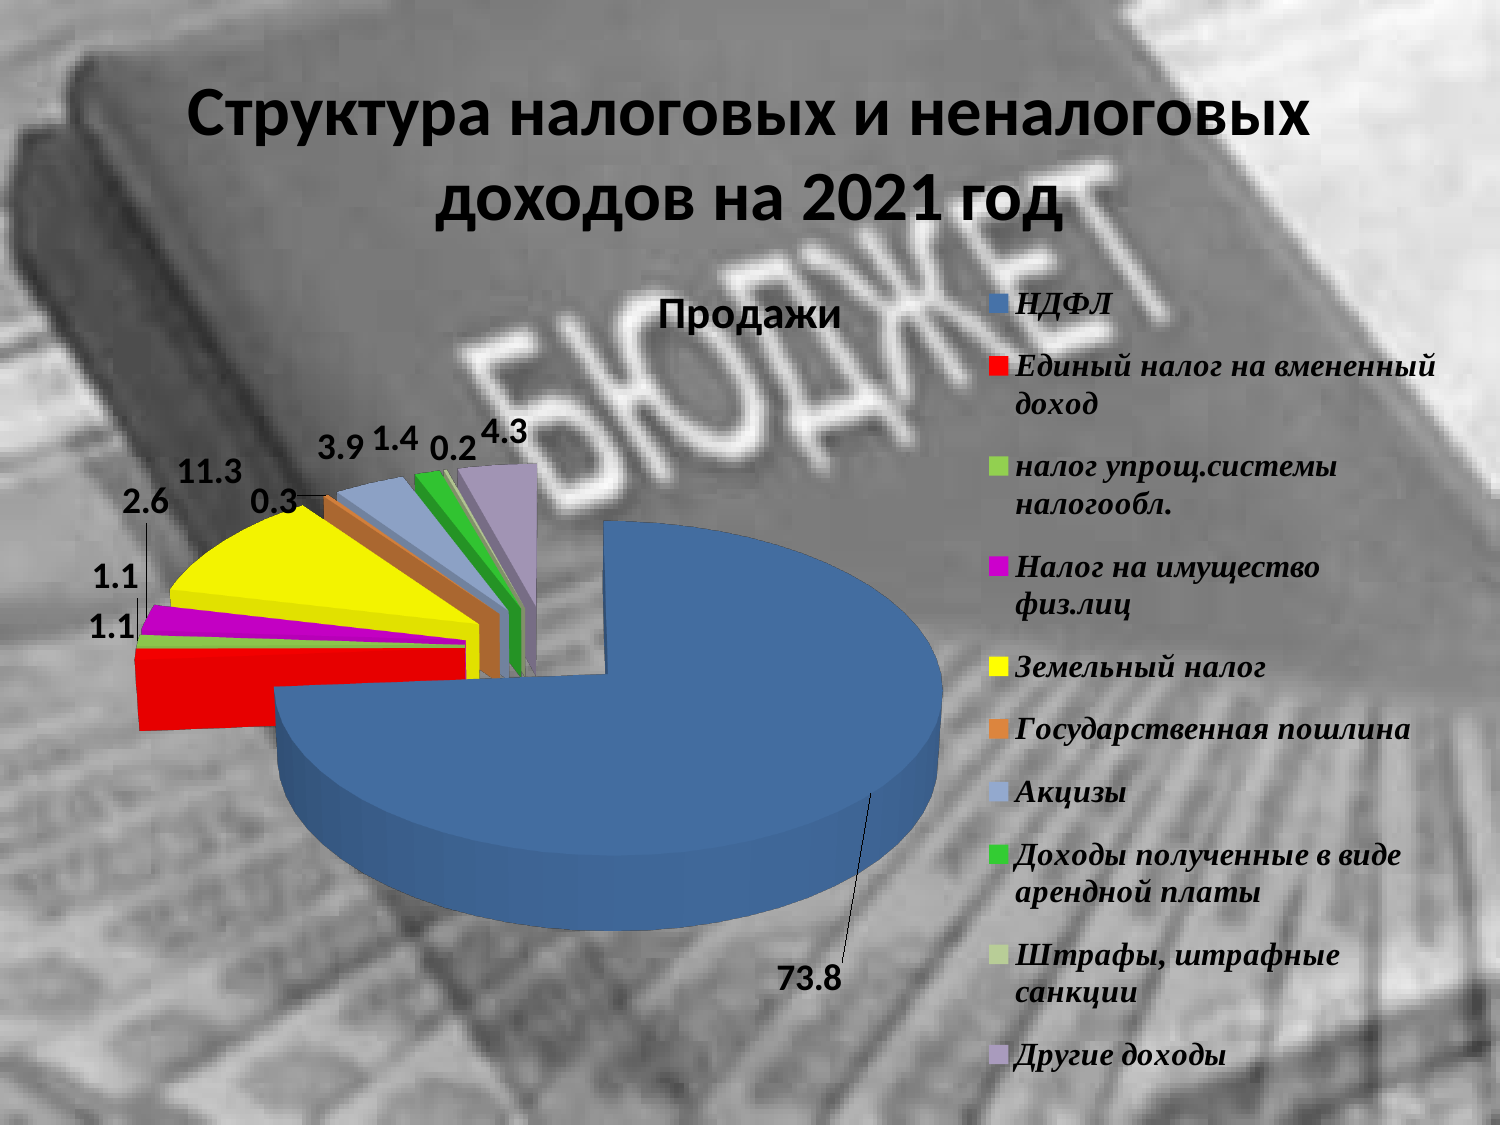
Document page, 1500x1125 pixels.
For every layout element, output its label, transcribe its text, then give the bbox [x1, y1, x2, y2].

text_box [0, 0, 1500, 1125]
chart [41, 255, 1459, 1099]
title Структура налоговых и неналоговых доходов на 2021 год [75, 56, 1425, 244]
